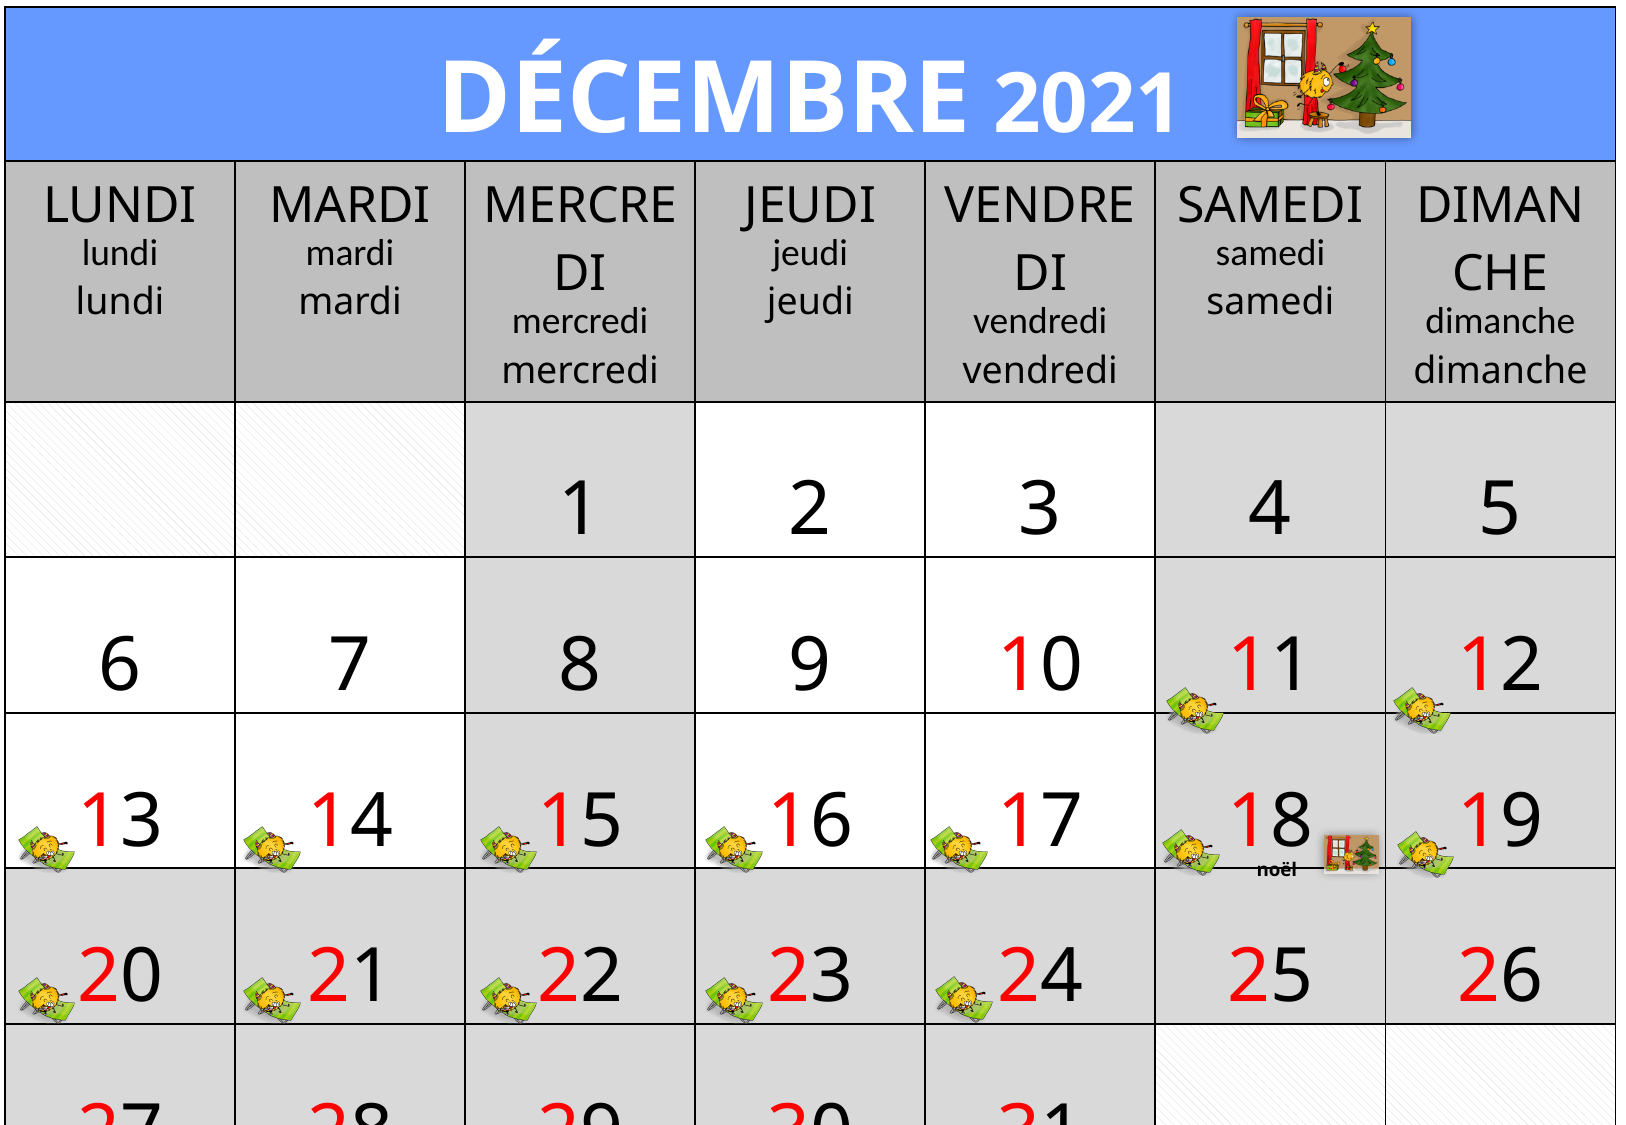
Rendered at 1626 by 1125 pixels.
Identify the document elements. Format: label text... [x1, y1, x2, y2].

table_cell SAMEDI samedi samedi [1156, 162, 1385, 401]
table_cell VENDREDI vendredi vendredi [926, 162, 1154, 401]
table_cell 12 [1386, 558, 1615, 712]
table_cell [236, 403, 464, 556]
picture [930, 826, 988, 874]
picture [1396, 831, 1455, 879]
table_cell 30 [696, 1025, 924, 1125]
table_cell [6, 403, 234, 556]
table_cell MERCREDI mercredi mercredi [466, 162, 694, 401]
table_cell 15 [466, 714, 694, 867]
table_cell 24 [926, 869, 1154, 1023]
table_cell 29 [466, 1025, 694, 1125]
picture [705, 826, 763, 874]
table_cell 9 [696, 558, 924, 712]
table_cell [1156, 1025, 1385, 1125]
table_cell 27 [6, 1025, 234, 1125]
picture [17, 976, 76, 1024]
table_cell 11 [1156, 558, 1385, 712]
picture [479, 976, 538, 1024]
table_cell 20 [6, 869, 234, 1023]
table_cell DIMANCHE dimanche dimanche [1386, 162, 1615, 401]
picture [243, 976, 301, 1024]
table_cell 2 [696, 403, 924, 556]
picture [934, 976, 993, 1023]
table_cell 16 [696, 714, 924, 867]
table_cell 8 [466, 558, 694, 712]
table_cell 7 [236, 558, 464, 712]
table_cell 22 [466, 869, 694, 1023]
text_box noël [1223, 849, 1330, 888]
table_cell 23 [696, 869, 924, 1023]
table_cell 18 [1156, 714, 1385, 849]
table_cell 21 [236, 869, 464, 1023]
table_cell 10 [926, 558, 1154, 712]
picture [1161, 829, 1220, 877]
table_cell 14 [236, 714, 464, 867]
picture [1166, 687, 1224, 735]
table_cell 4 [1156, 403, 1385, 556]
picture [1323, 835, 1379, 874]
table_header DÉCEMBRE 2021 [6, 8, 1615, 160]
table_cell [1386, 1025, 1615, 1125]
picture [1393, 687, 1451, 735]
table_cell MARDI mardi mardi [236, 162, 464, 401]
table_cell 26 [1386, 869, 1615, 1023]
table_cell 6 [6, 558, 234, 712]
table_cell 3 [926, 403, 1154, 556]
table_cell 13 [6, 714, 234, 867]
table_cell 25 [1156, 869, 1385, 1023]
table_cell 1 [466, 403, 694, 556]
table_cell 28 [236, 1025, 464, 1125]
picture [1237, 16, 1411, 138]
picture [17, 826, 76, 874]
table_cell 19 [1386, 714, 1615, 867]
table_cell 5 [1386, 403, 1615, 556]
picture [705, 976, 763, 1024]
picture [479, 826, 538, 874]
table_cell 31 [926, 1025, 1154, 1125]
picture [243, 826, 301, 874]
table_cell LUNDI lundi lundi [6, 162, 234, 401]
table_cell 17 [926, 714, 1154, 867]
table_cell JEUDI jeudi jeudi [696, 162, 924, 401]
